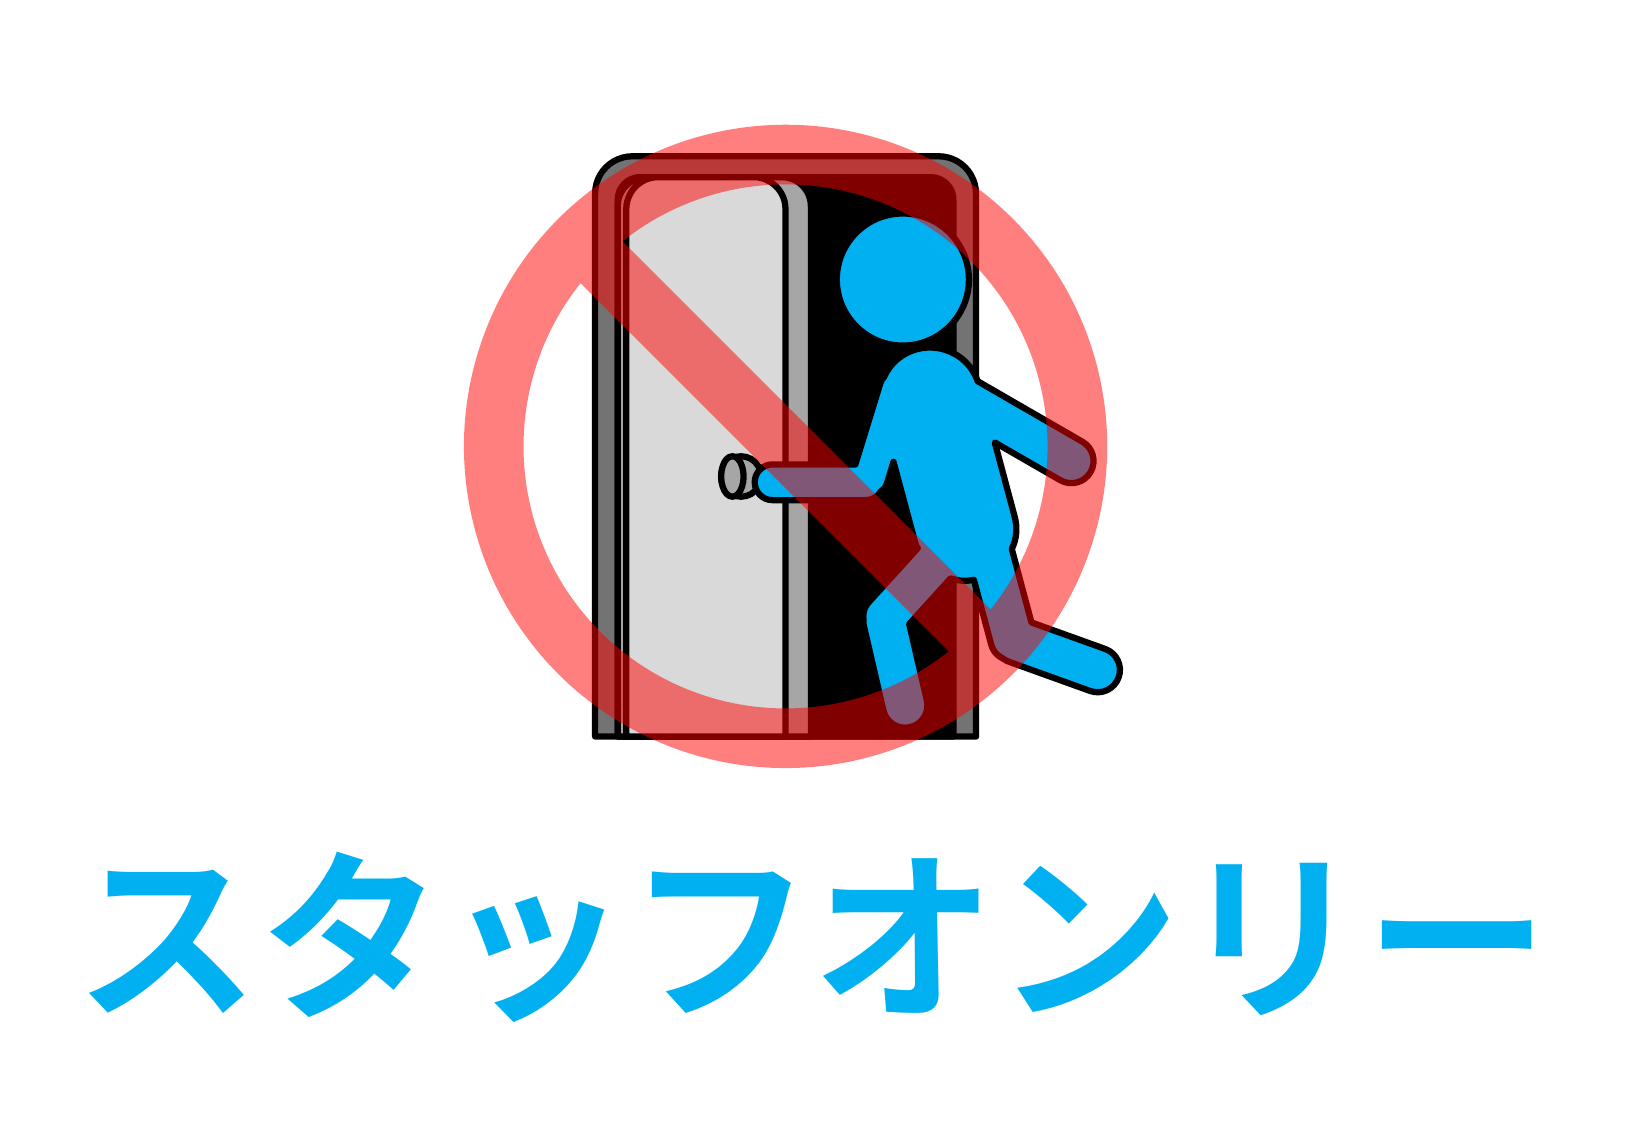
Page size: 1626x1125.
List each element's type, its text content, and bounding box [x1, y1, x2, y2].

text_box スタッフオンリー [0, 814, 1625, 1050]
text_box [463, 124, 1121, 769]
